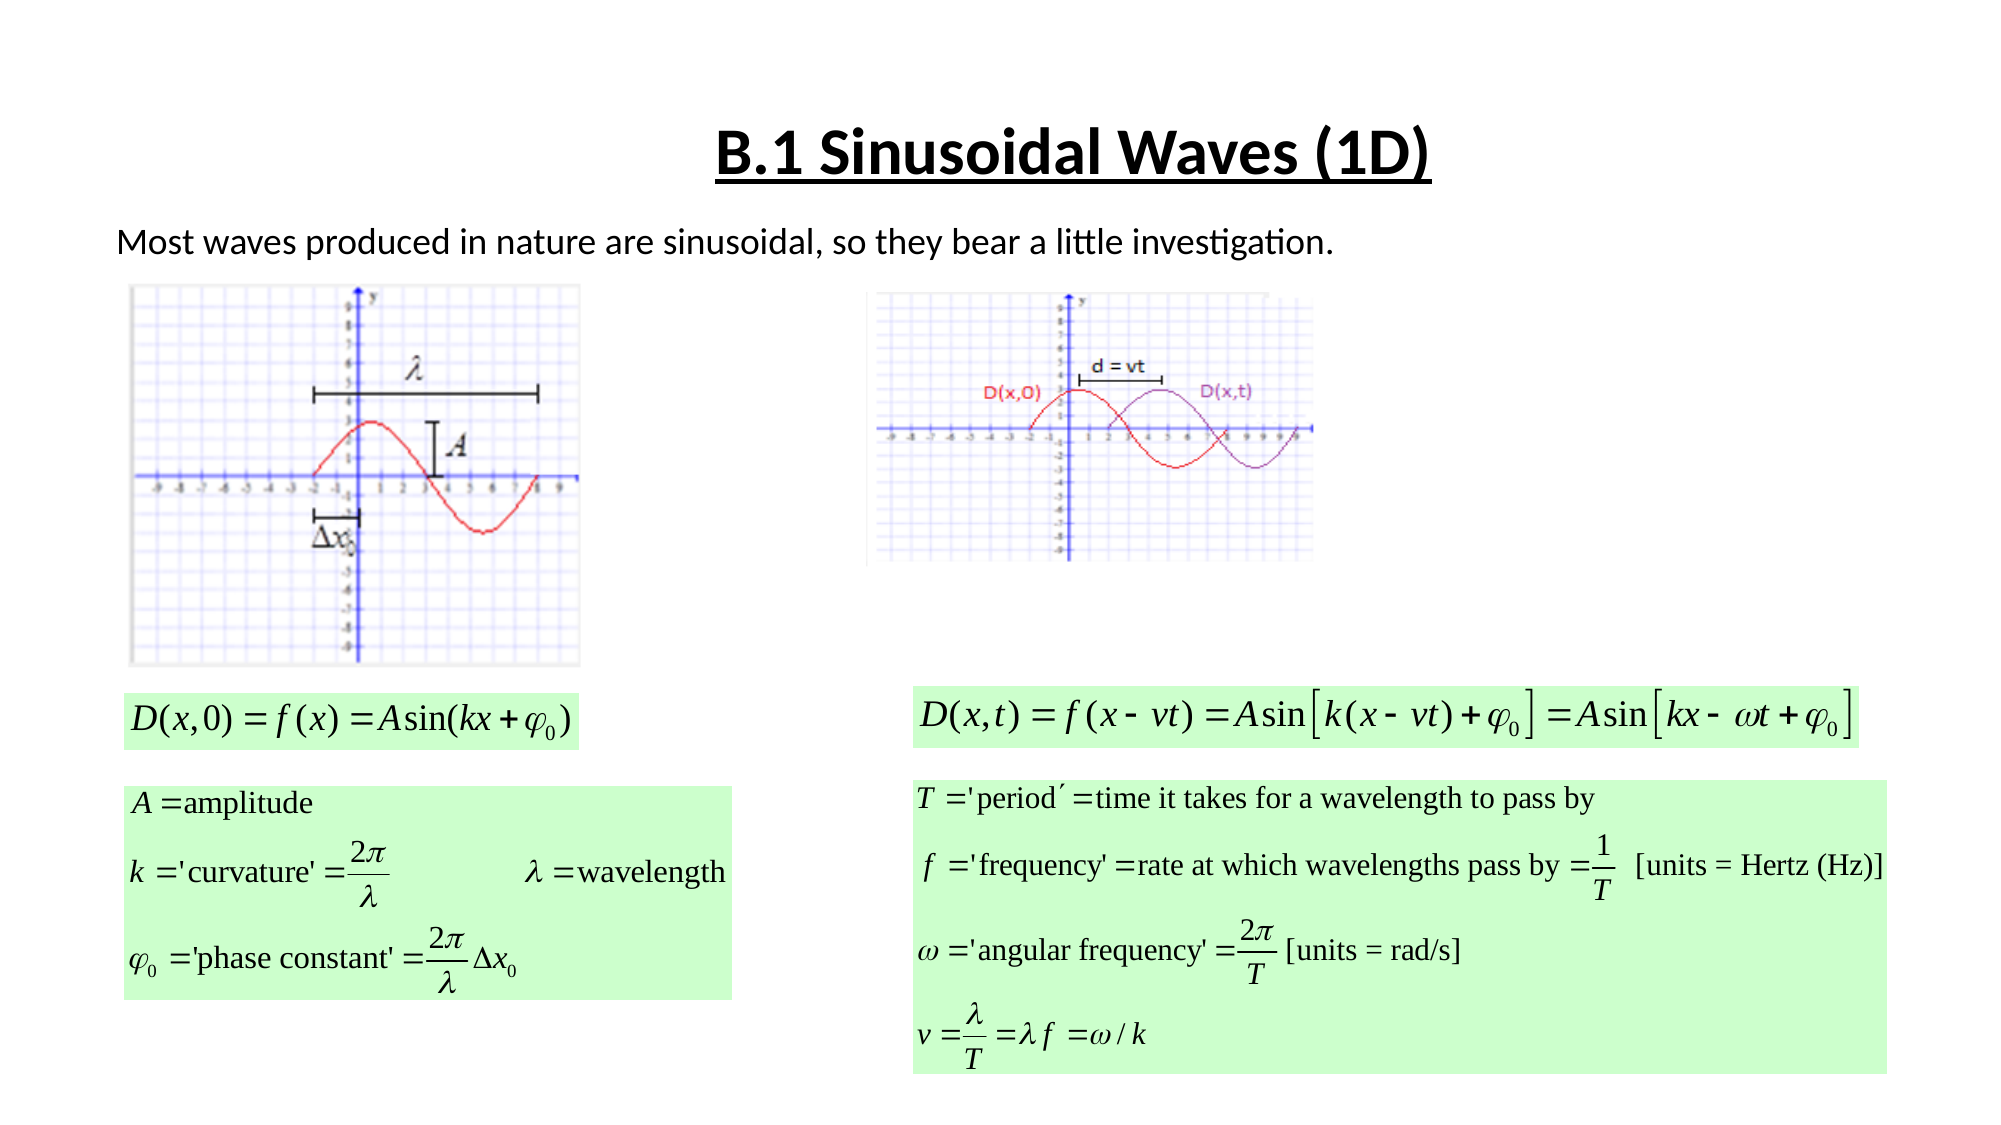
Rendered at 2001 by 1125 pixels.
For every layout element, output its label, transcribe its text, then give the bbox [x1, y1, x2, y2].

text_box Most waves produced in nature are sinusoidal, so they bear a little investigation. [101, 209, 1607, 270]
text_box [124, 786, 733, 1001]
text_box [866, 292, 1409, 658]
text_box B.1 Sinusoidal Waves (1D) [700, 101, 1447, 196]
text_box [124, 693, 580, 750]
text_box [912, 685, 1859, 749]
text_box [912, 780, 1888, 1075]
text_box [124, 281, 597, 669]
